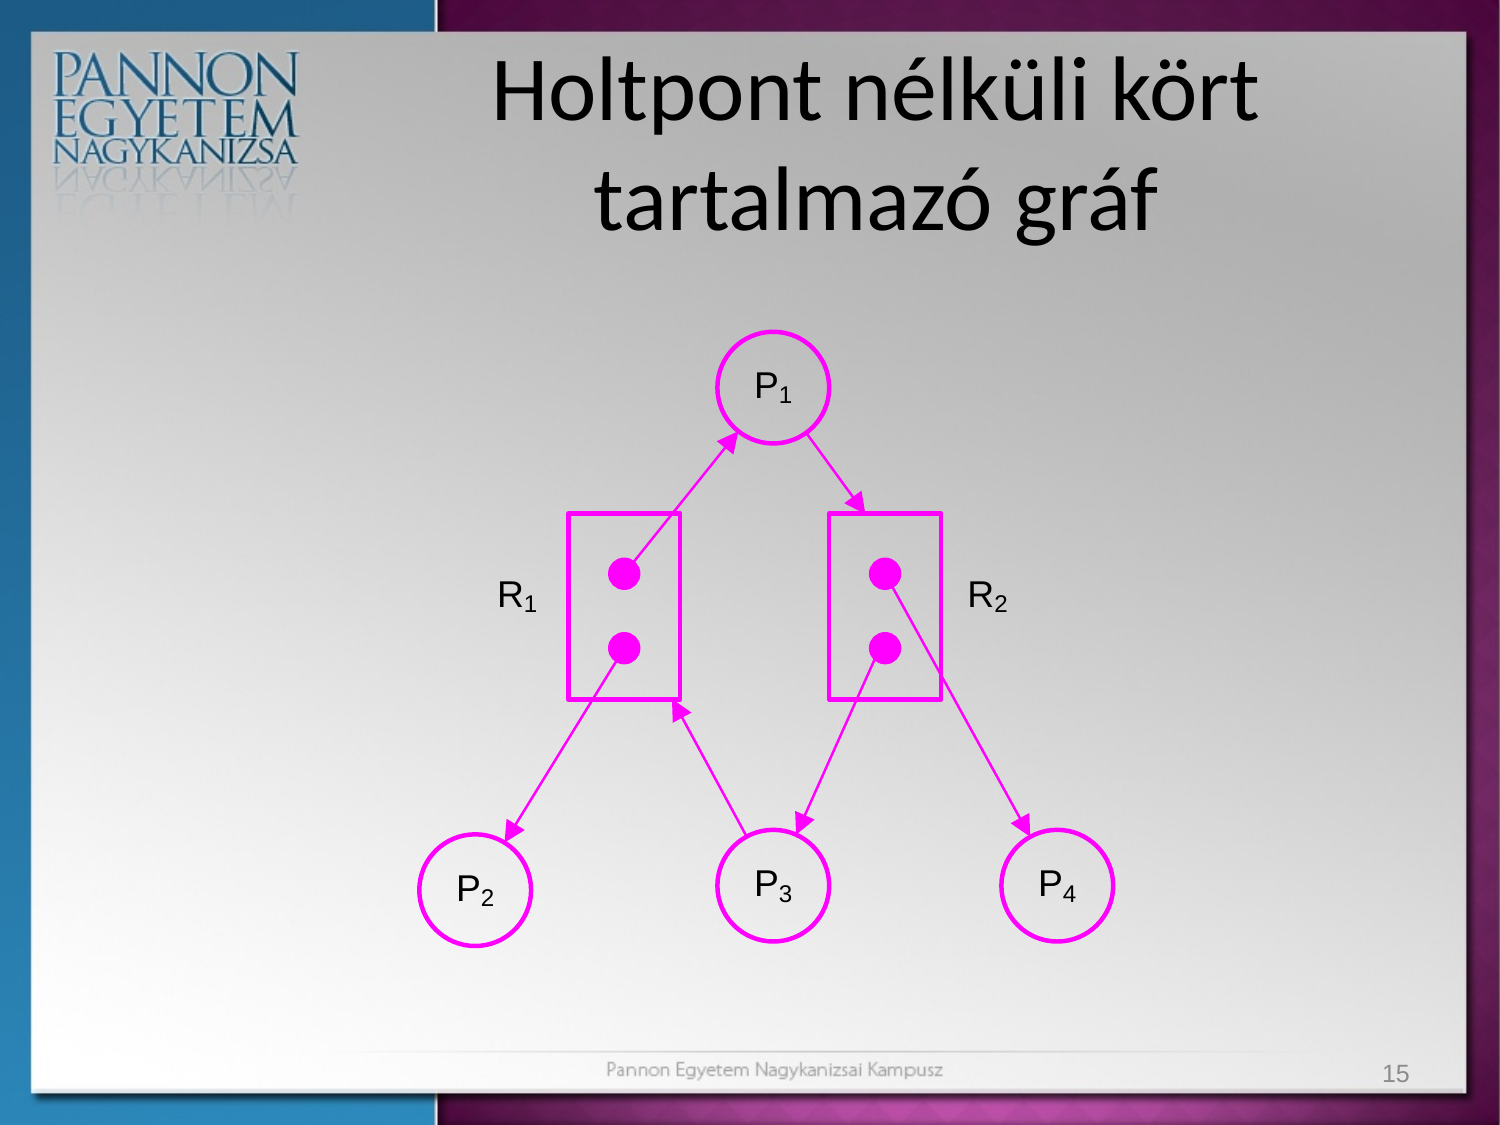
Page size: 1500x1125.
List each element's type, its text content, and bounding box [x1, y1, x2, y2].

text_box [412, 324, 1121, 954]
slide_number 15 [1074, 1042, 1425, 1103]
title Holtpont nélküli kört tartalmazó gráf [328, 45, 1425, 233]
picture [0, 0, 1500, 1125]
